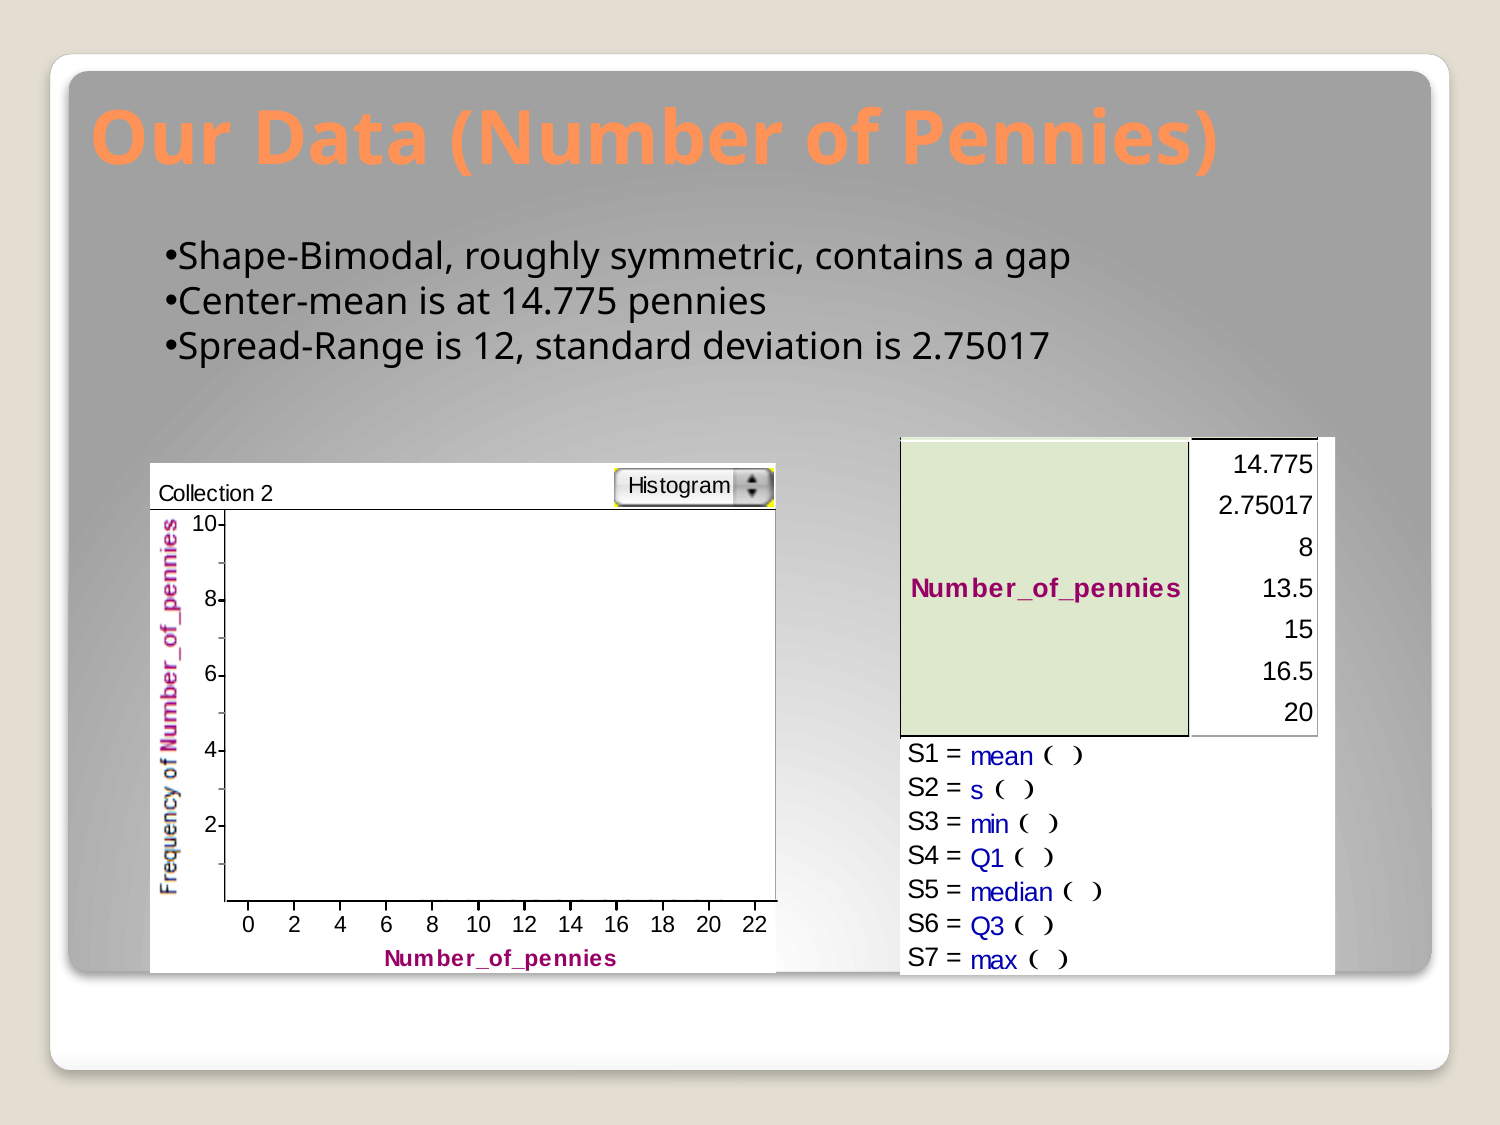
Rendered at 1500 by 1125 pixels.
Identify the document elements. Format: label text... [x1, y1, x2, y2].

text_box Shape-Bimodal, roughly symmetric, contains a gap Center-mean is at 14.775 pennies Spread-Range is 12, standard deviation is 2.75017 [150, 224, 1250, 375]
picture [899, 437, 1338, 976]
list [149, 462, 778, 975]
title Our Data (Number of Pennies) [75, 15, 1418, 188]
